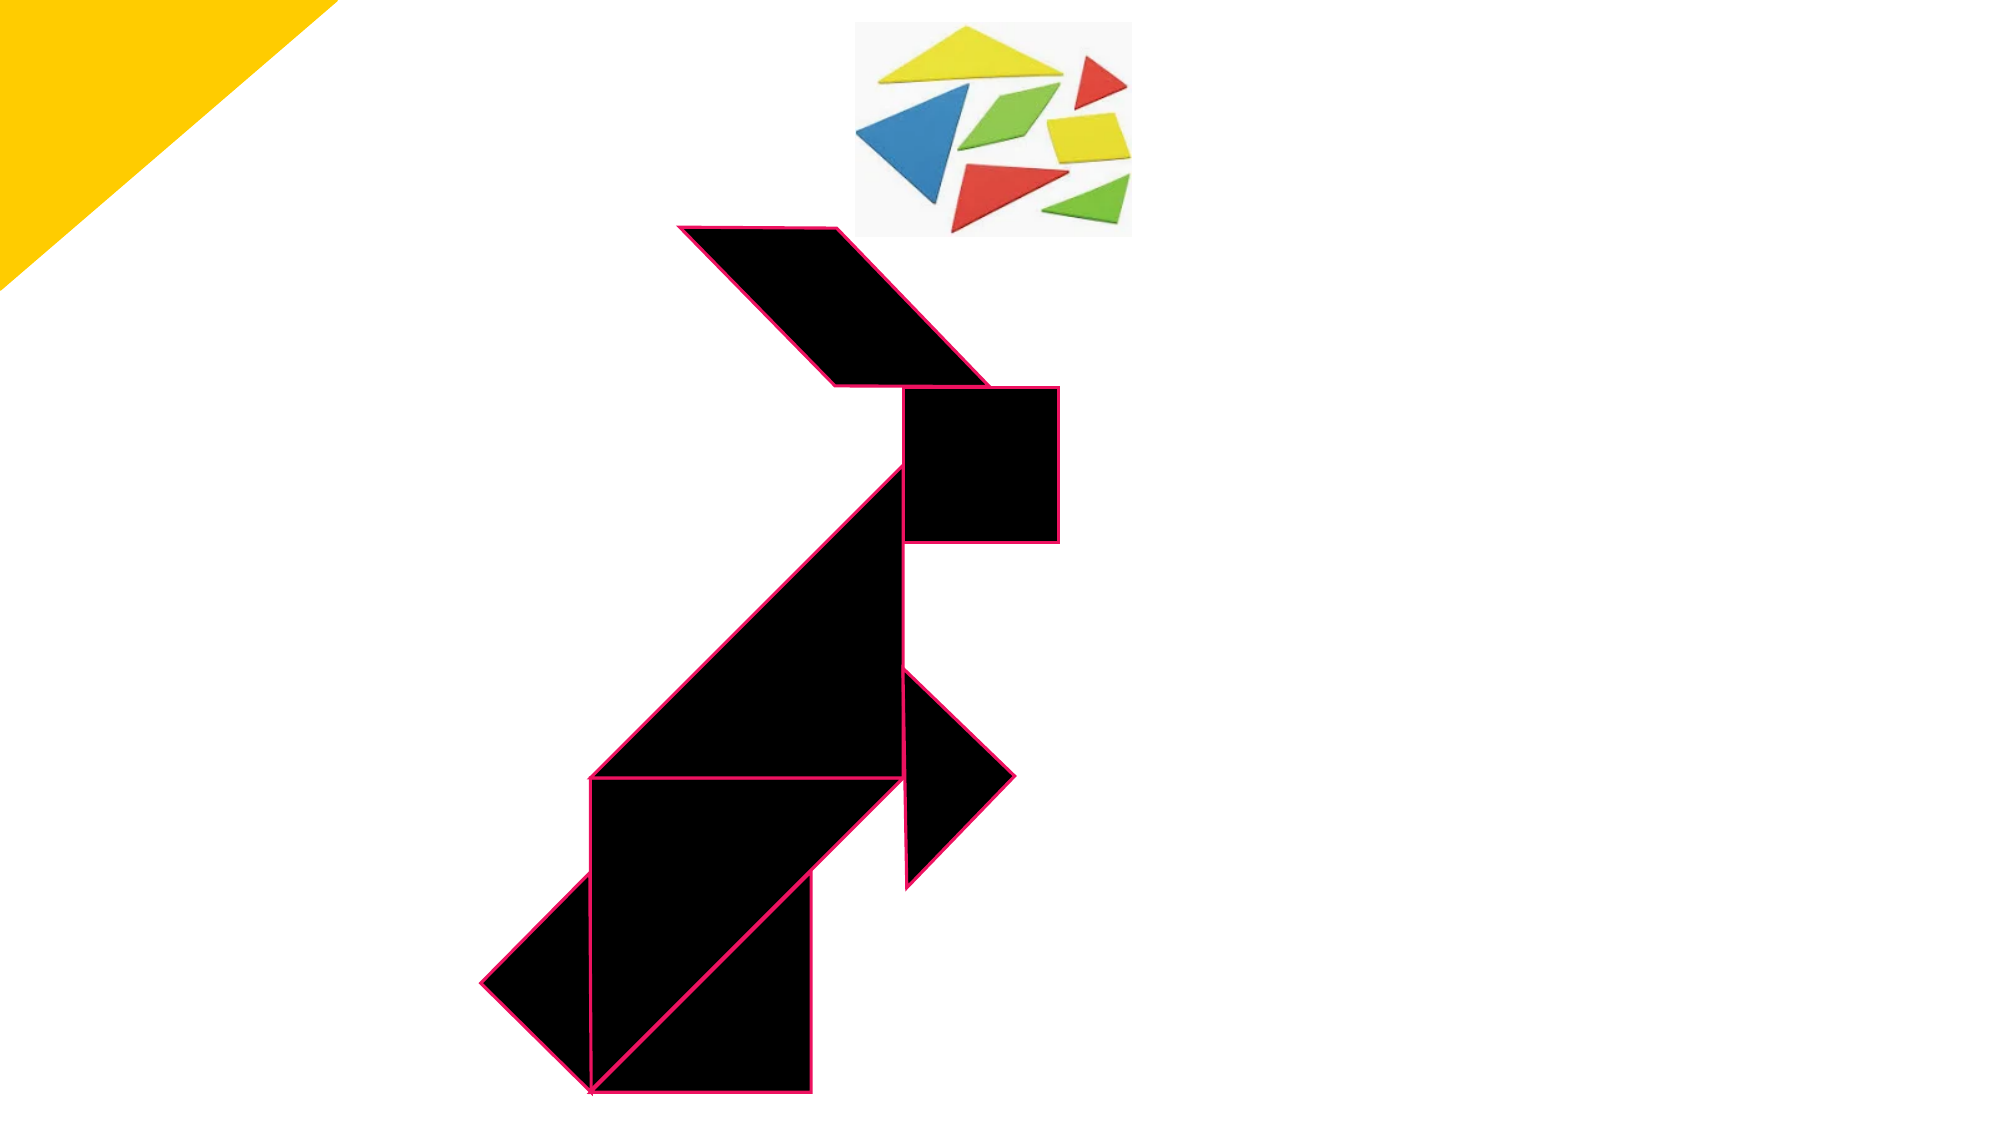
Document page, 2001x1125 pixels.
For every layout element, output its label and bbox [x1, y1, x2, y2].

text_box [0, 0, 337, 290]
text_box [902, 387, 1059, 544]
text_box [589, 779, 903, 1087]
picture [854, 21, 1132, 237]
text_box [593, 869, 813, 1094]
text_box [677, 226, 992, 388]
text_box [901, 665, 1017, 891]
text_box [479, 870, 593, 1095]
text_box [587, 464, 905, 779]
